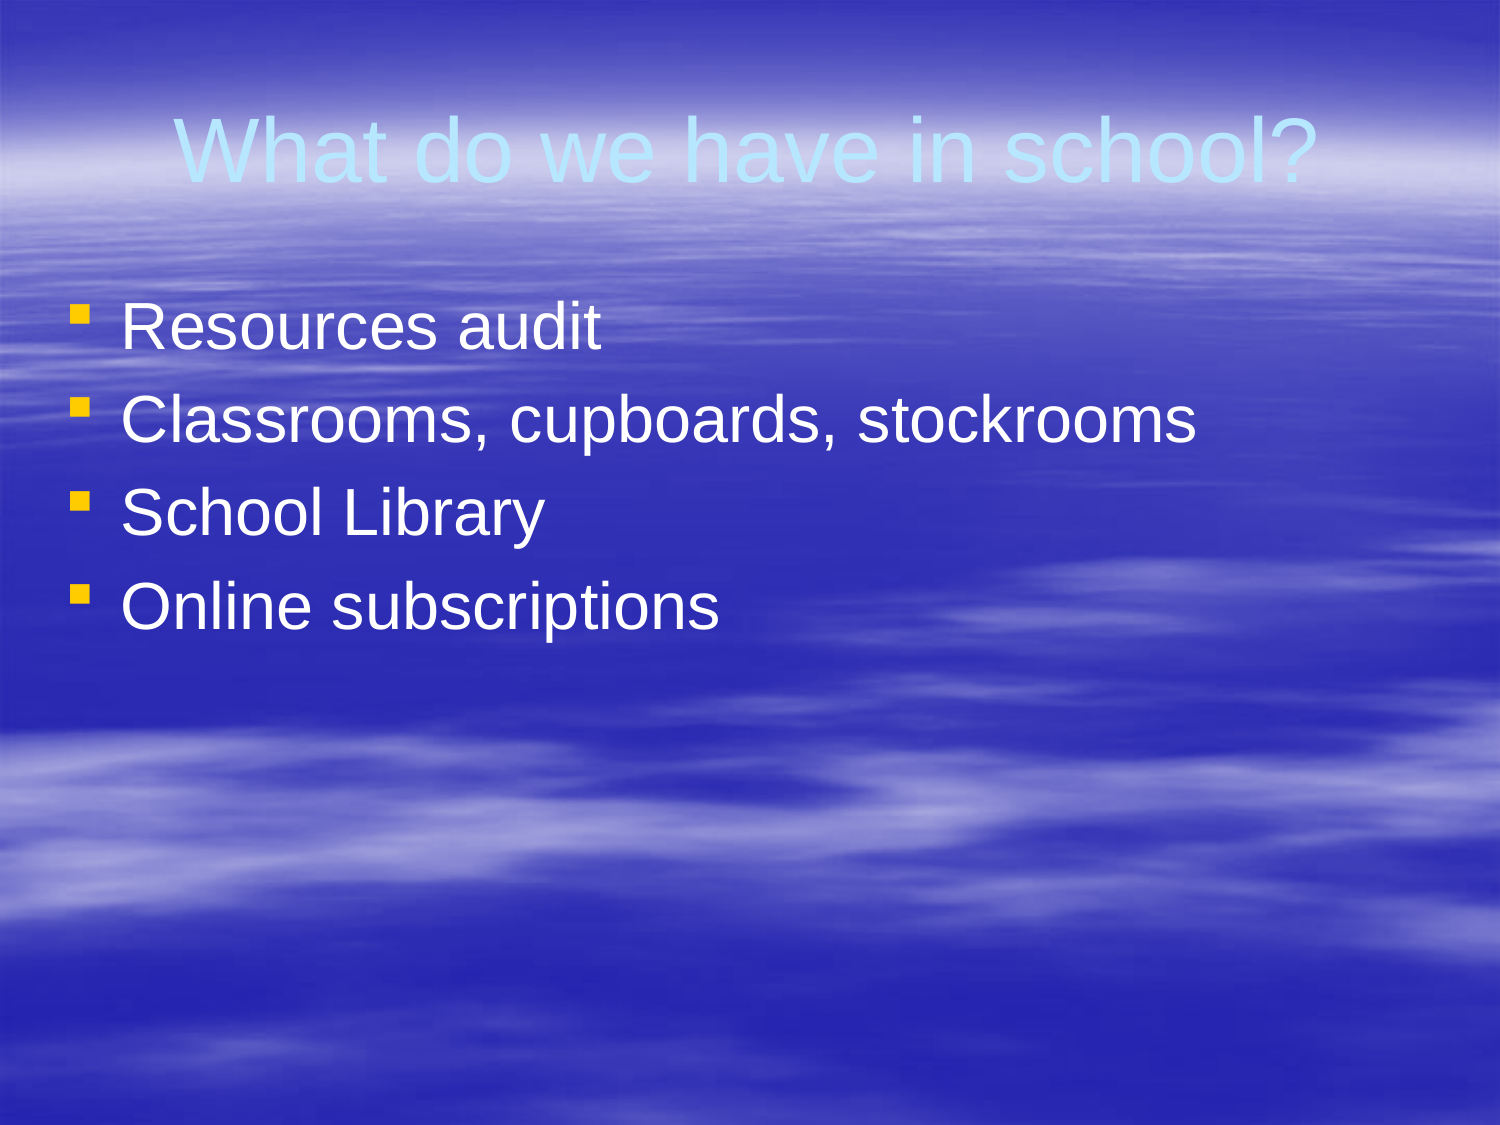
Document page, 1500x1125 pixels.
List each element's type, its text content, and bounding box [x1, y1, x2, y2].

title What do we have in school? [49, 37, 1446, 255]
list Resources audit Classrooms, cupboards, stockrooms School Library Online subscriptions [49, 275, 1451, 1001]
